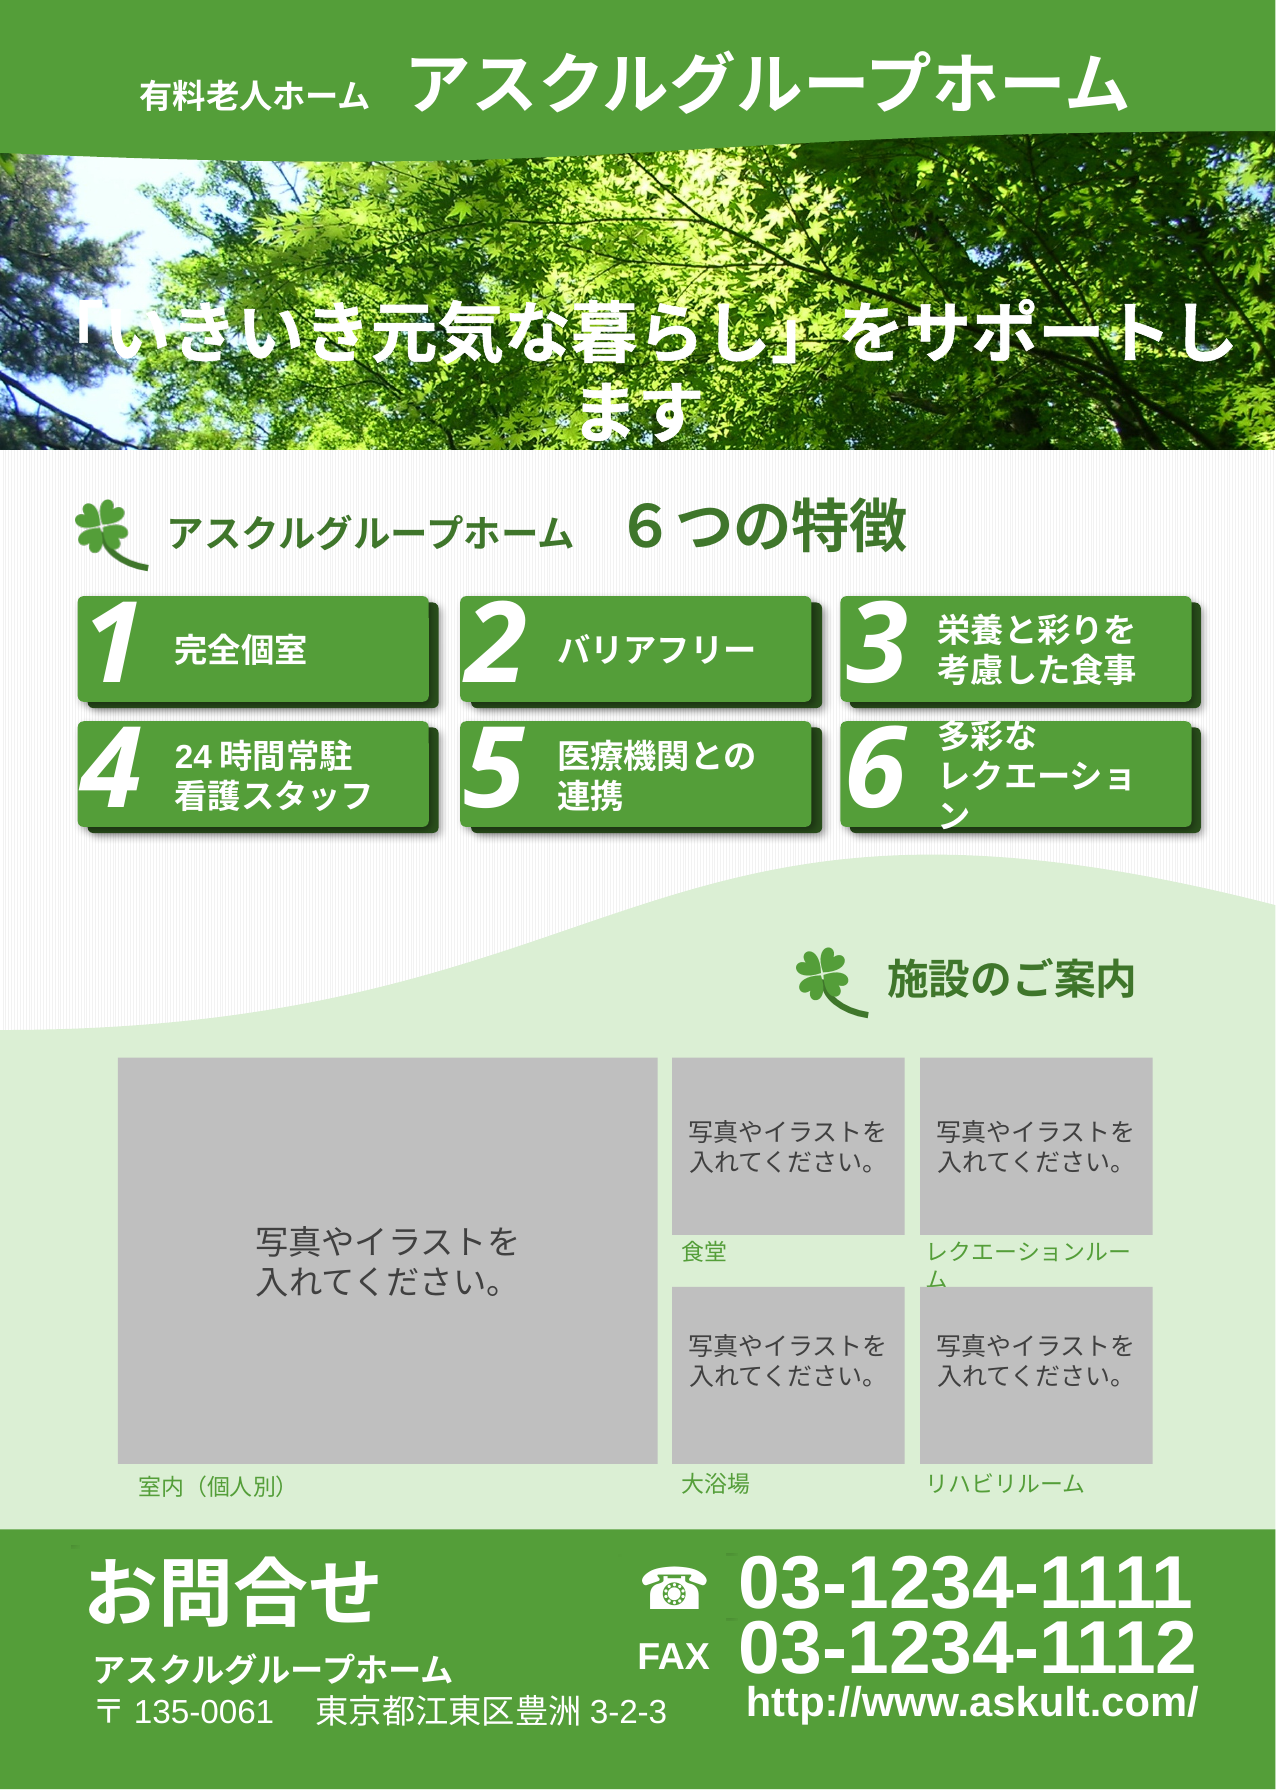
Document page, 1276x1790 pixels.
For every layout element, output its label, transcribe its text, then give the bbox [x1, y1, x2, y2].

text_box 施設のご案内 [872, 945, 1227, 1011]
text_box 03-1234-1111 [724, 1545, 1226, 1611]
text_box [460, 721, 823, 834]
text_box アスクルグループホーム [77, 1641, 623, 1682]
text_box [0, 853, 1276, 1528]
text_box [460, 596, 823, 709]
text_box 4 [65, 687, 186, 828]
text_box 3 [831, 562, 952, 687]
text_box 室内（個人別） [123, 1465, 378, 1508]
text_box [840, 721, 1201, 834]
text_box 6 [829, 687, 950, 828]
text_box 写真やイラストを 入れてください。 [671, 1286, 906, 1461]
text_box ☎ [615, 1546, 734, 1635]
text_box レクエーションルーム [910, 1230, 1166, 1301]
text_box [0, 1528, 1276, 1790]
text_box FAX [622, 1613, 770, 1702]
text_box 写真やイラストを 入れてください。 [117, 1057, 659, 1465]
text_box 写真やイラストを 入れてください。 [919, 1286, 1154, 1461]
text_box リハビリルーム [922, 1461, 1166, 1504]
text_box 1 [67, 562, 188, 687]
text_box 03-1234-1112 [724, 1611, 1226, 1688]
text_box 大浴場 [666, 1461, 922, 1504]
text_box http://www.askult.com/ [730, 1675, 1276, 1730]
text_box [77, 596, 439, 709]
text_box 2 [451, 562, 571, 687]
text_box 5 [449, 687, 569, 828]
picture [794, 947, 872, 1020]
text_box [77, 721, 439, 834]
text_box 写真やイラストを 入れてください。 [919, 1057, 1154, 1236]
text_box 写真やイラストを 入れてください。 [671, 1057, 906, 1230]
text_box 食堂 [666, 1230, 922, 1273]
text_box 〒135-0061 東京都江東区豊洲3-2-3 [77, 1682, 705, 1743]
picture [0, 29, 1275, 450]
picture [74, 499, 152, 572]
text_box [840, 596, 1201, 709]
text_box アスクルグループホーム ６つの特徴 [152, 481, 1133, 567]
text_box お問合せ [68, 1537, 485, 1655]
text_box 「いきいき元気な暮らし」をサポートします [0, 282, 1276, 458]
text_box [0, 0, 1276, 133]
